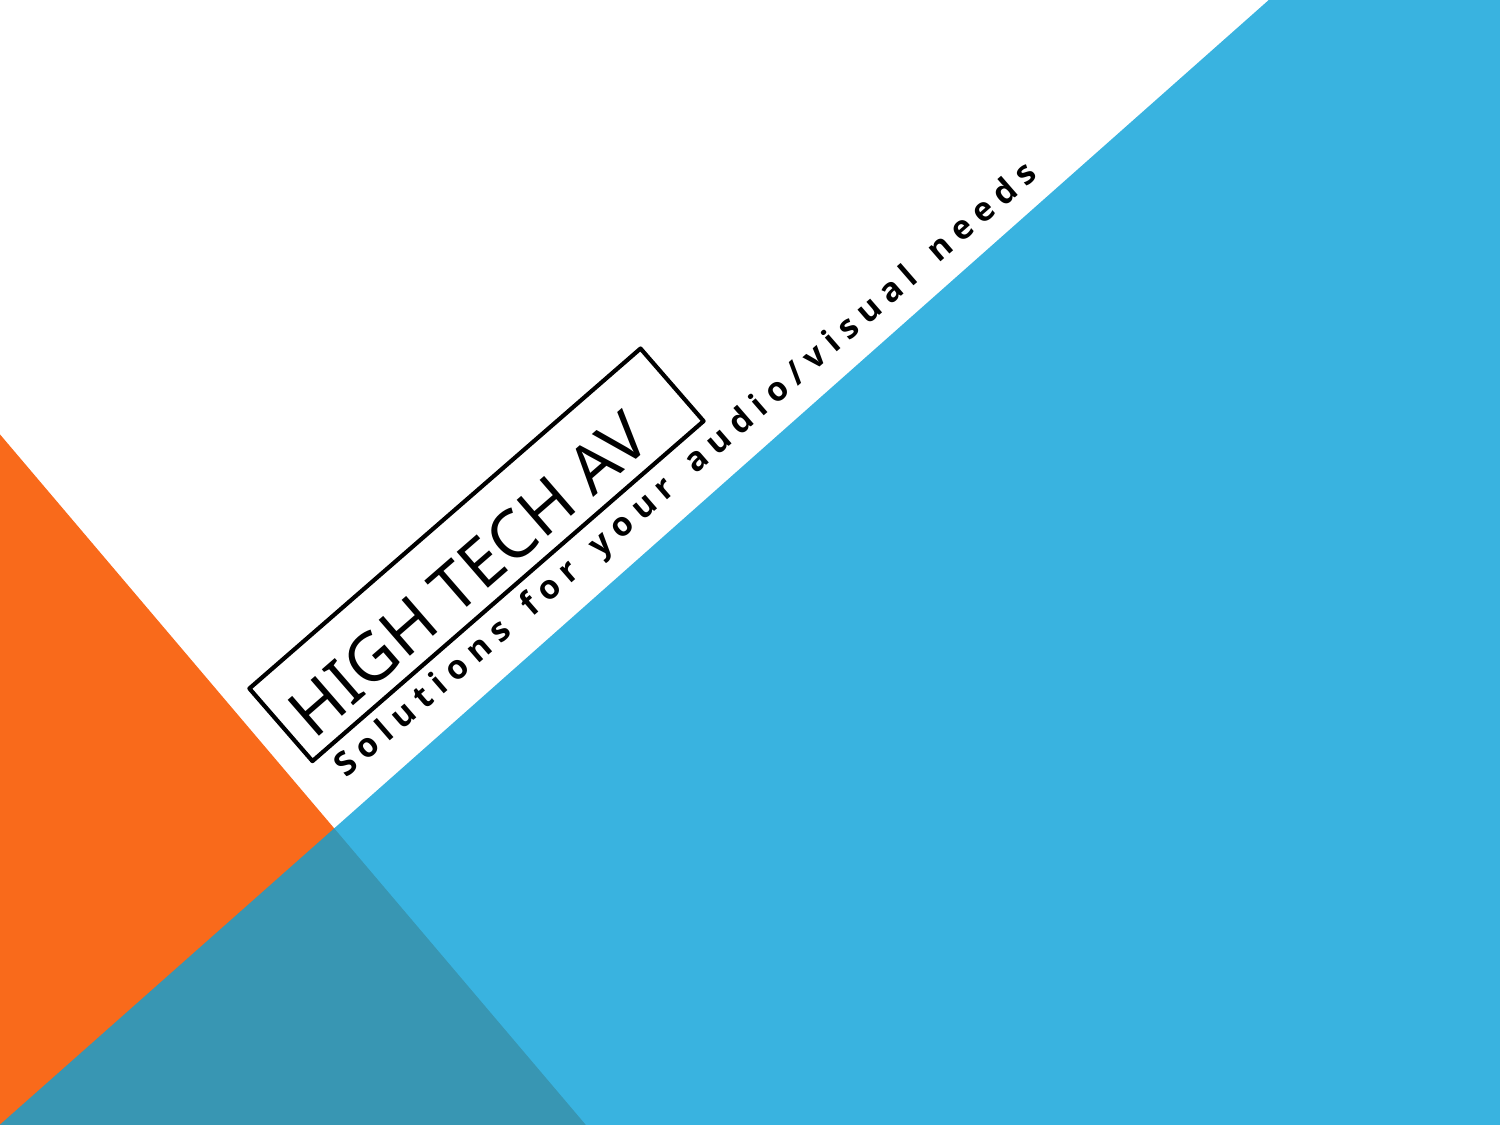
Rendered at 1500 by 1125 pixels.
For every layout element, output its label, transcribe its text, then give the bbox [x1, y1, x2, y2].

subtitle Solutions for your audio/visual needs [312, 61, 1154, 804]
title High tech av [247, 346, 705, 764]
